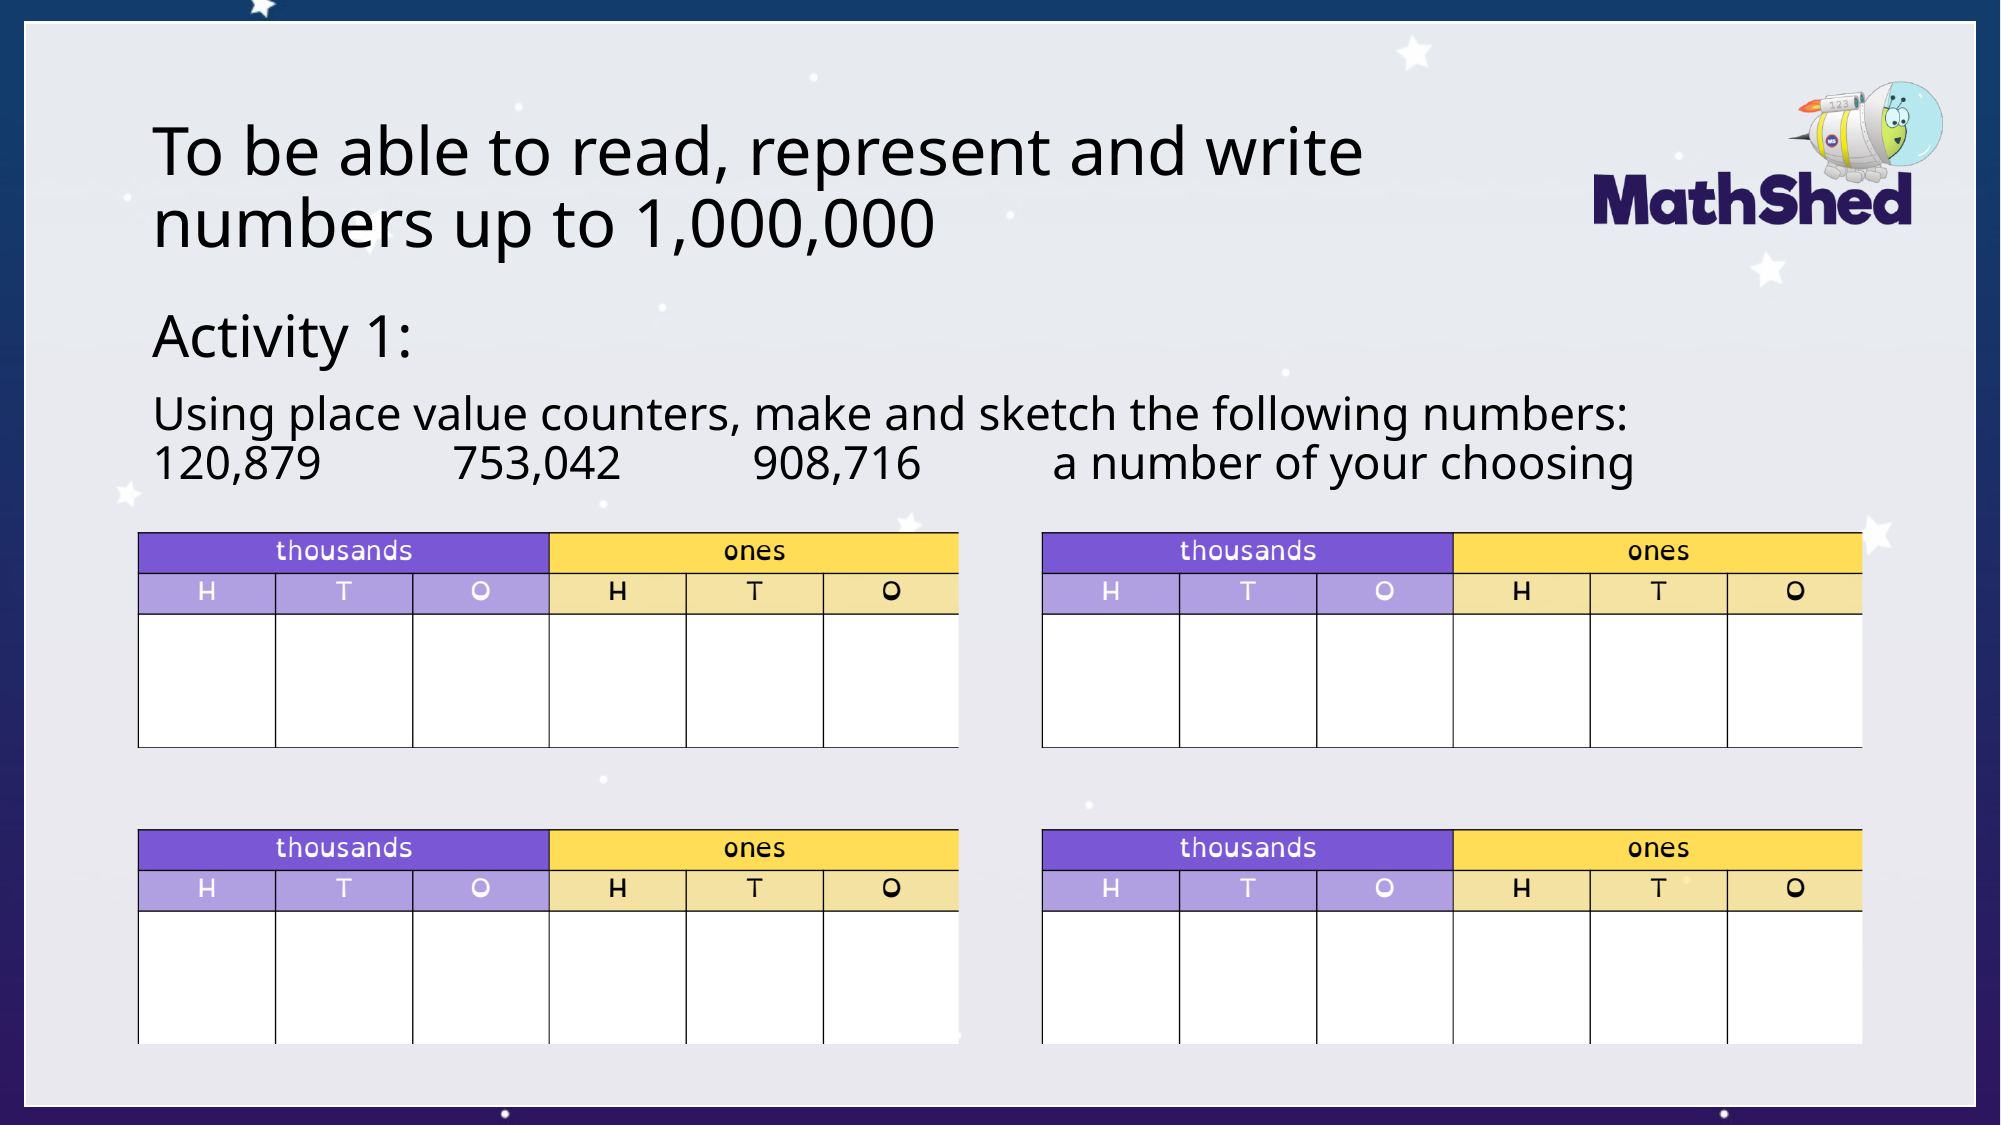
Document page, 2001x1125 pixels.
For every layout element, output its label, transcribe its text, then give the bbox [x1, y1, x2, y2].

list Activity 1: Using place value counters, make and sketch the following numbers: 120,879 753,042 908,716 a number of your choosing [137, 299, 1863, 1014]
title To be able to read, represent and write numbers up to 1,000,000 [137, 81, 1578, 299]
picture [0, 0, 2001, 1125]
